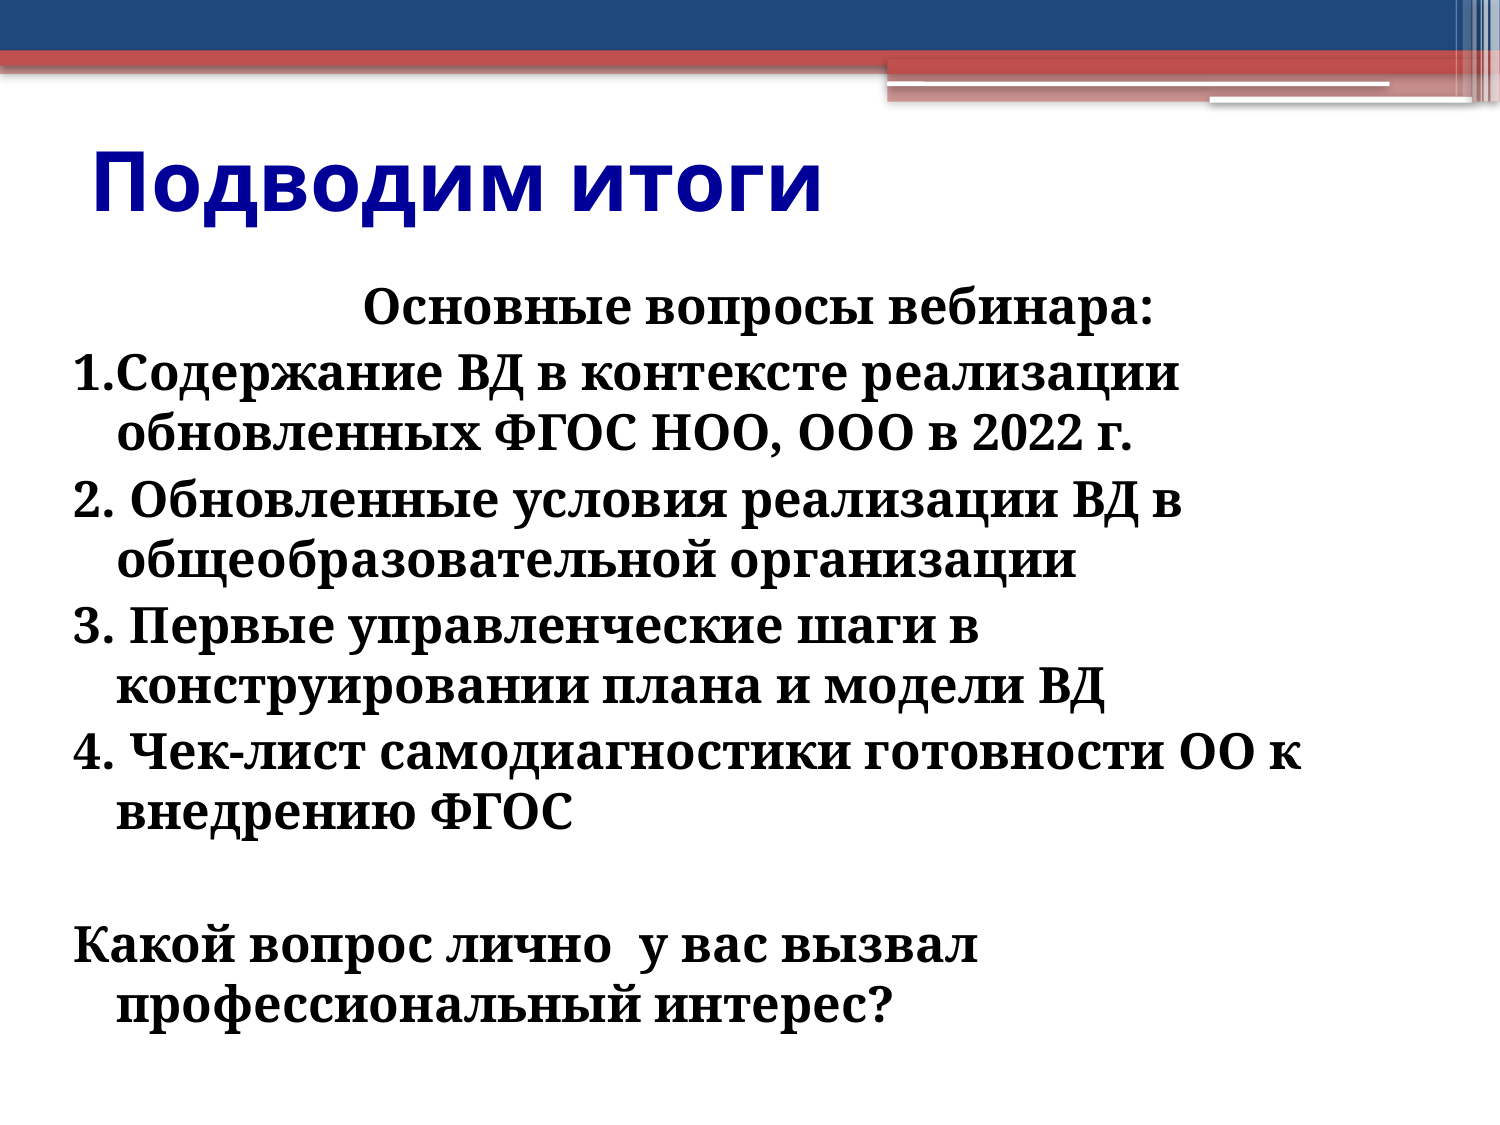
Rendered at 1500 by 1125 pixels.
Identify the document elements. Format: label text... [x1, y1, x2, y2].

title Подводим итоги [75, 101, 1425, 256]
list Основные вопросы вебинара: 1.Содержание ВД в контексте реализации обновленных ФГОС НОО, ООО в 2022 г. 2. Обновленные условия реализации ВД в общеобразовательной организации 3. Первые управленческие шаги в конструировании плана и модели ВД 4. Чек-лист самодиагностики готовности ОО к внедрению ФГОС Какой вопрос лично у вас вызвал профессиональный интерес? [41, 267, 1459, 1079]
